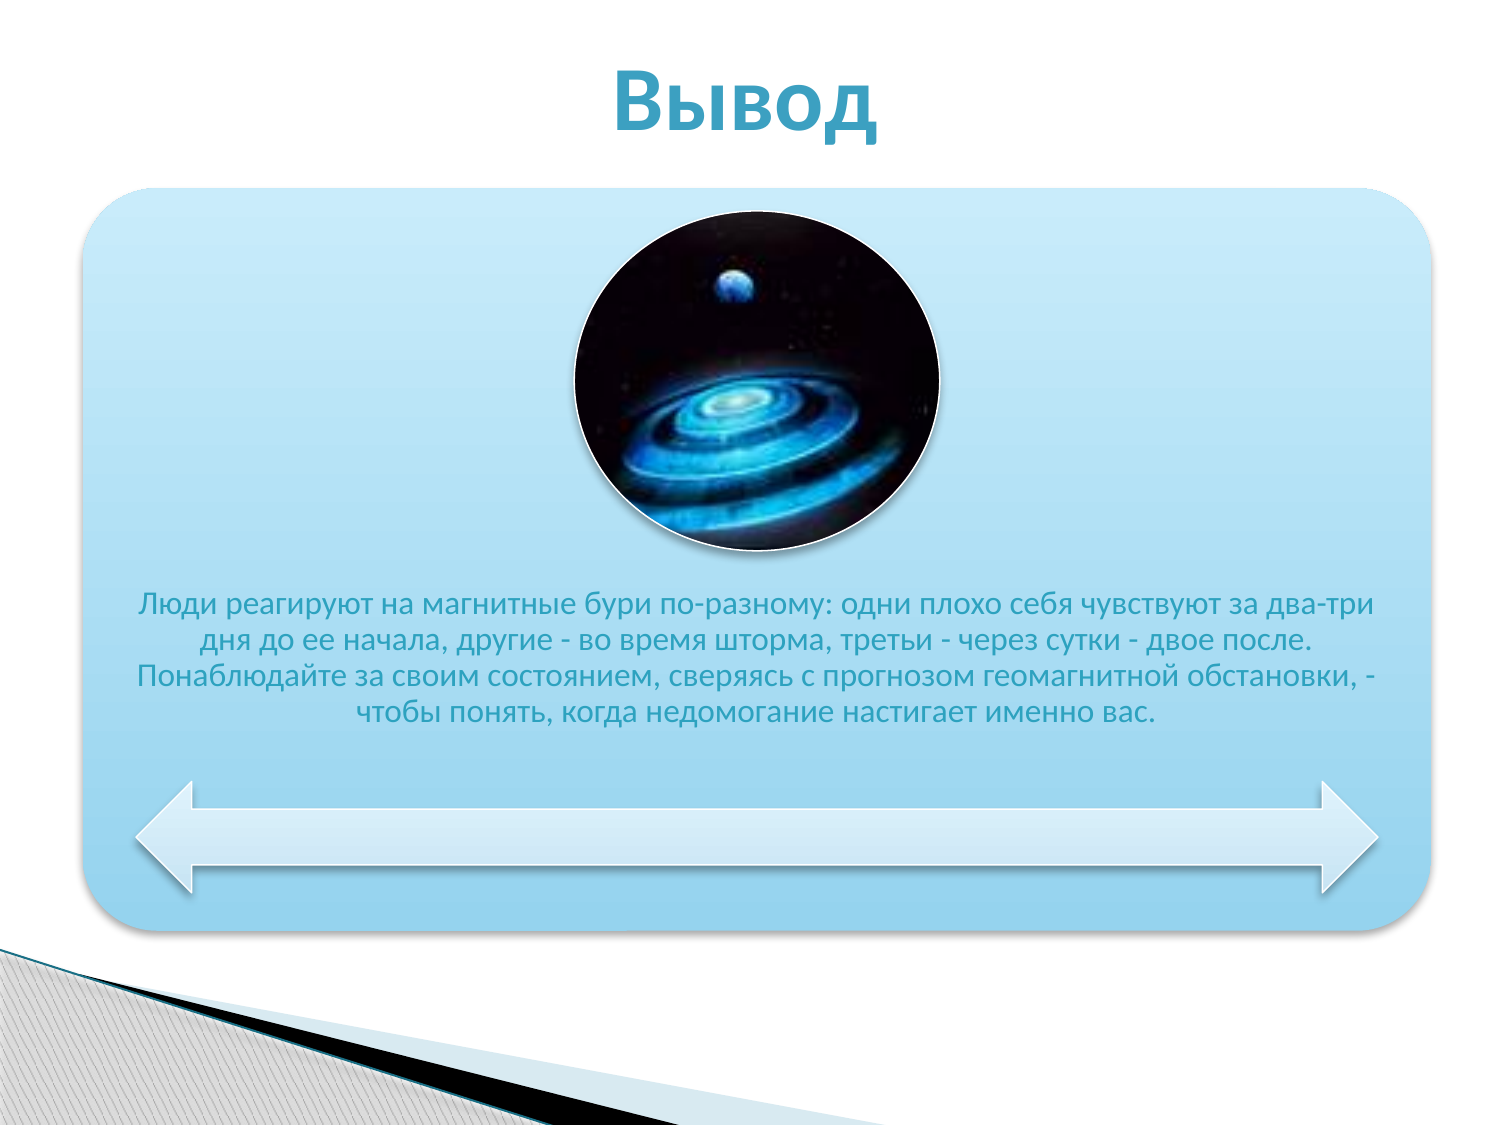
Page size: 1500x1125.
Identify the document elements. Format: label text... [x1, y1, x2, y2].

title Вывод [70, 0, 1421, 188]
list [81, 187, 1433, 931]
